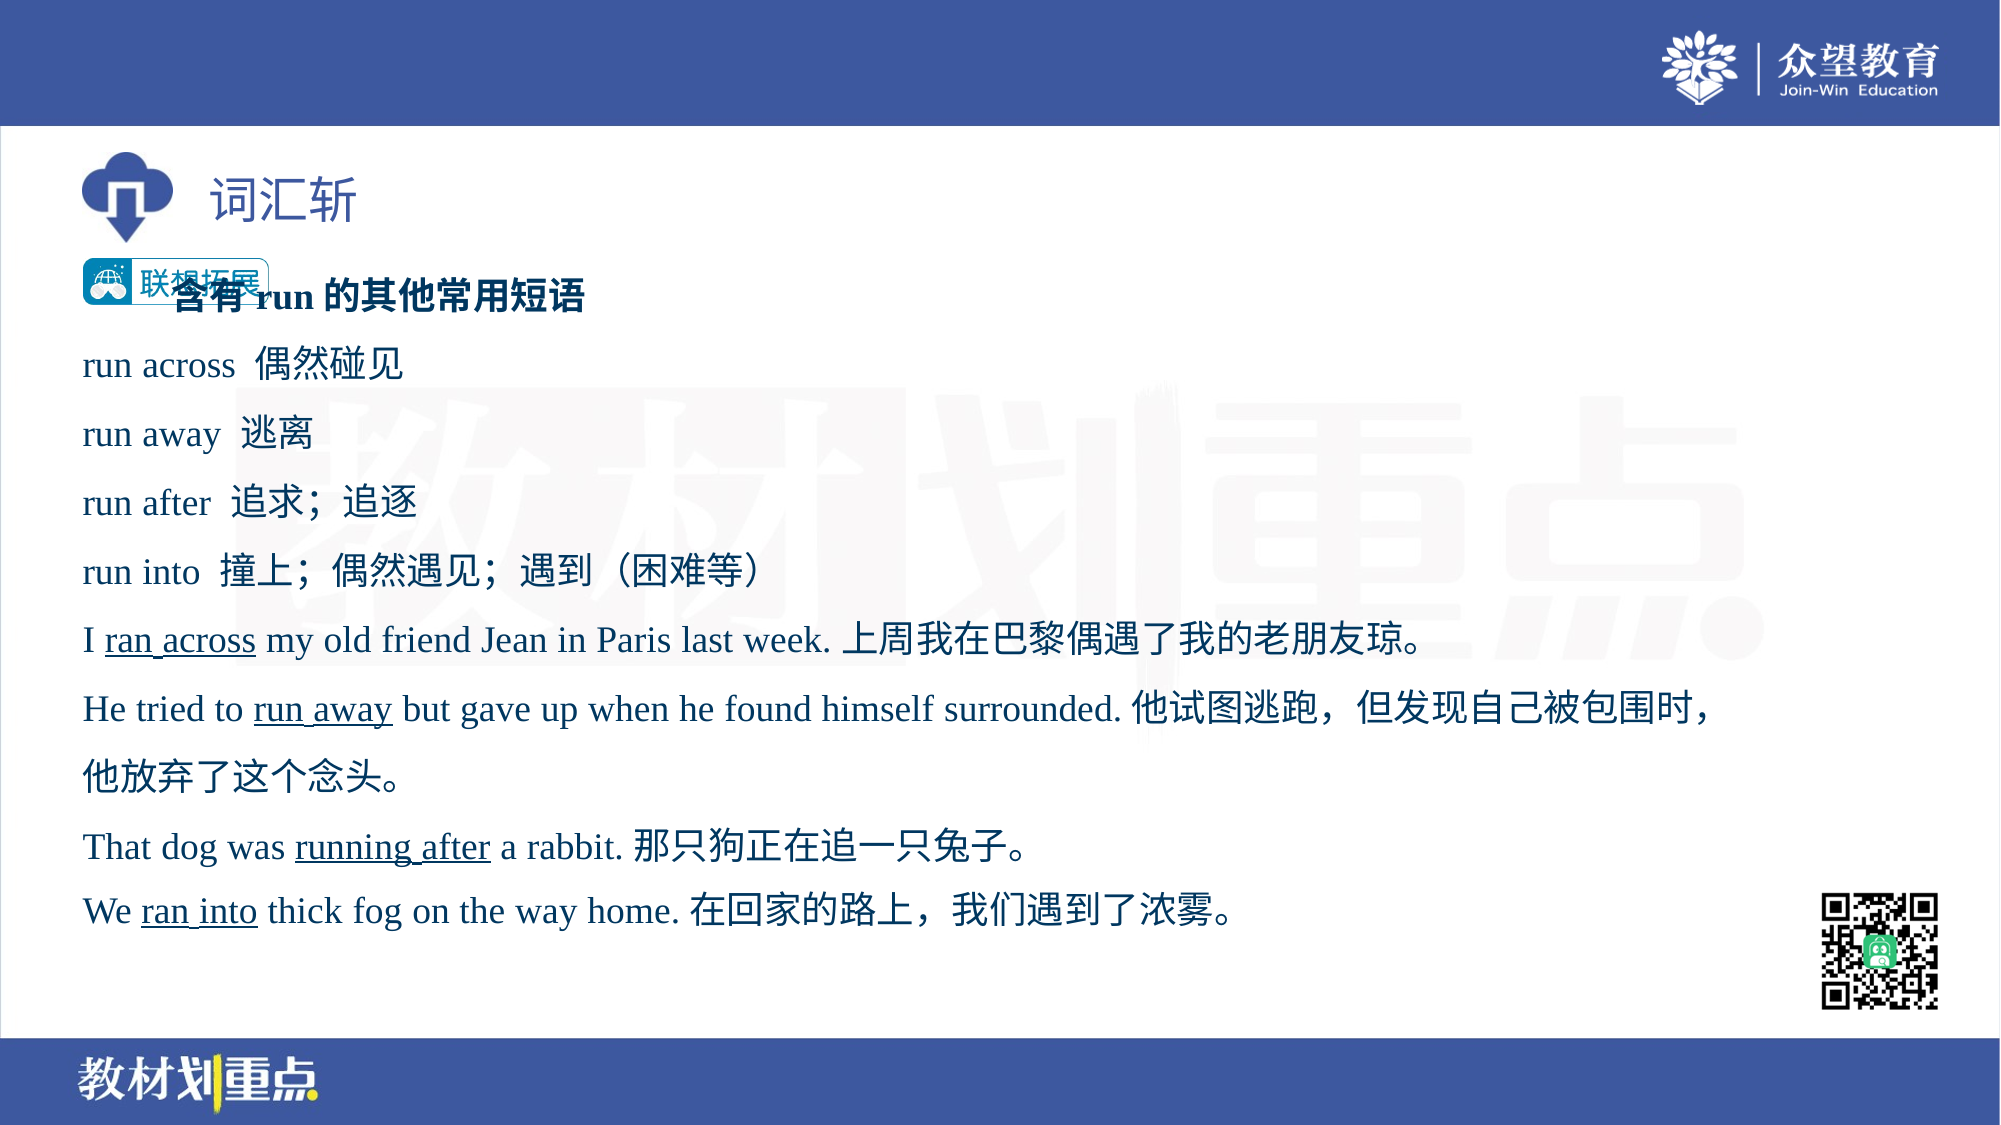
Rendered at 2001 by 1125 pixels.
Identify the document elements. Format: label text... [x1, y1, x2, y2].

picture [0, 0, 2000, 1125]
text_box 含有run的其他常用短语 run across 偶然碰见 run away 逃离 run after 追求；追逐 run into 撞上；偶然遇见；遇到（困难等） I ran across my old friend Jean in Paris last week.上周我在巴黎偶遇了我的老朋友琼。 He tried to run away but gave up when he found himself surrounded.他试图逃跑，但发现自己被包围时， 他放弃了这个念头。 That dog was running after a rabbit.那只狗正在追一只兔子。 We ran into thick fog on the way home.在回家的路上，我们遇到了浓雾。 [82, 248, 1817, 925]
